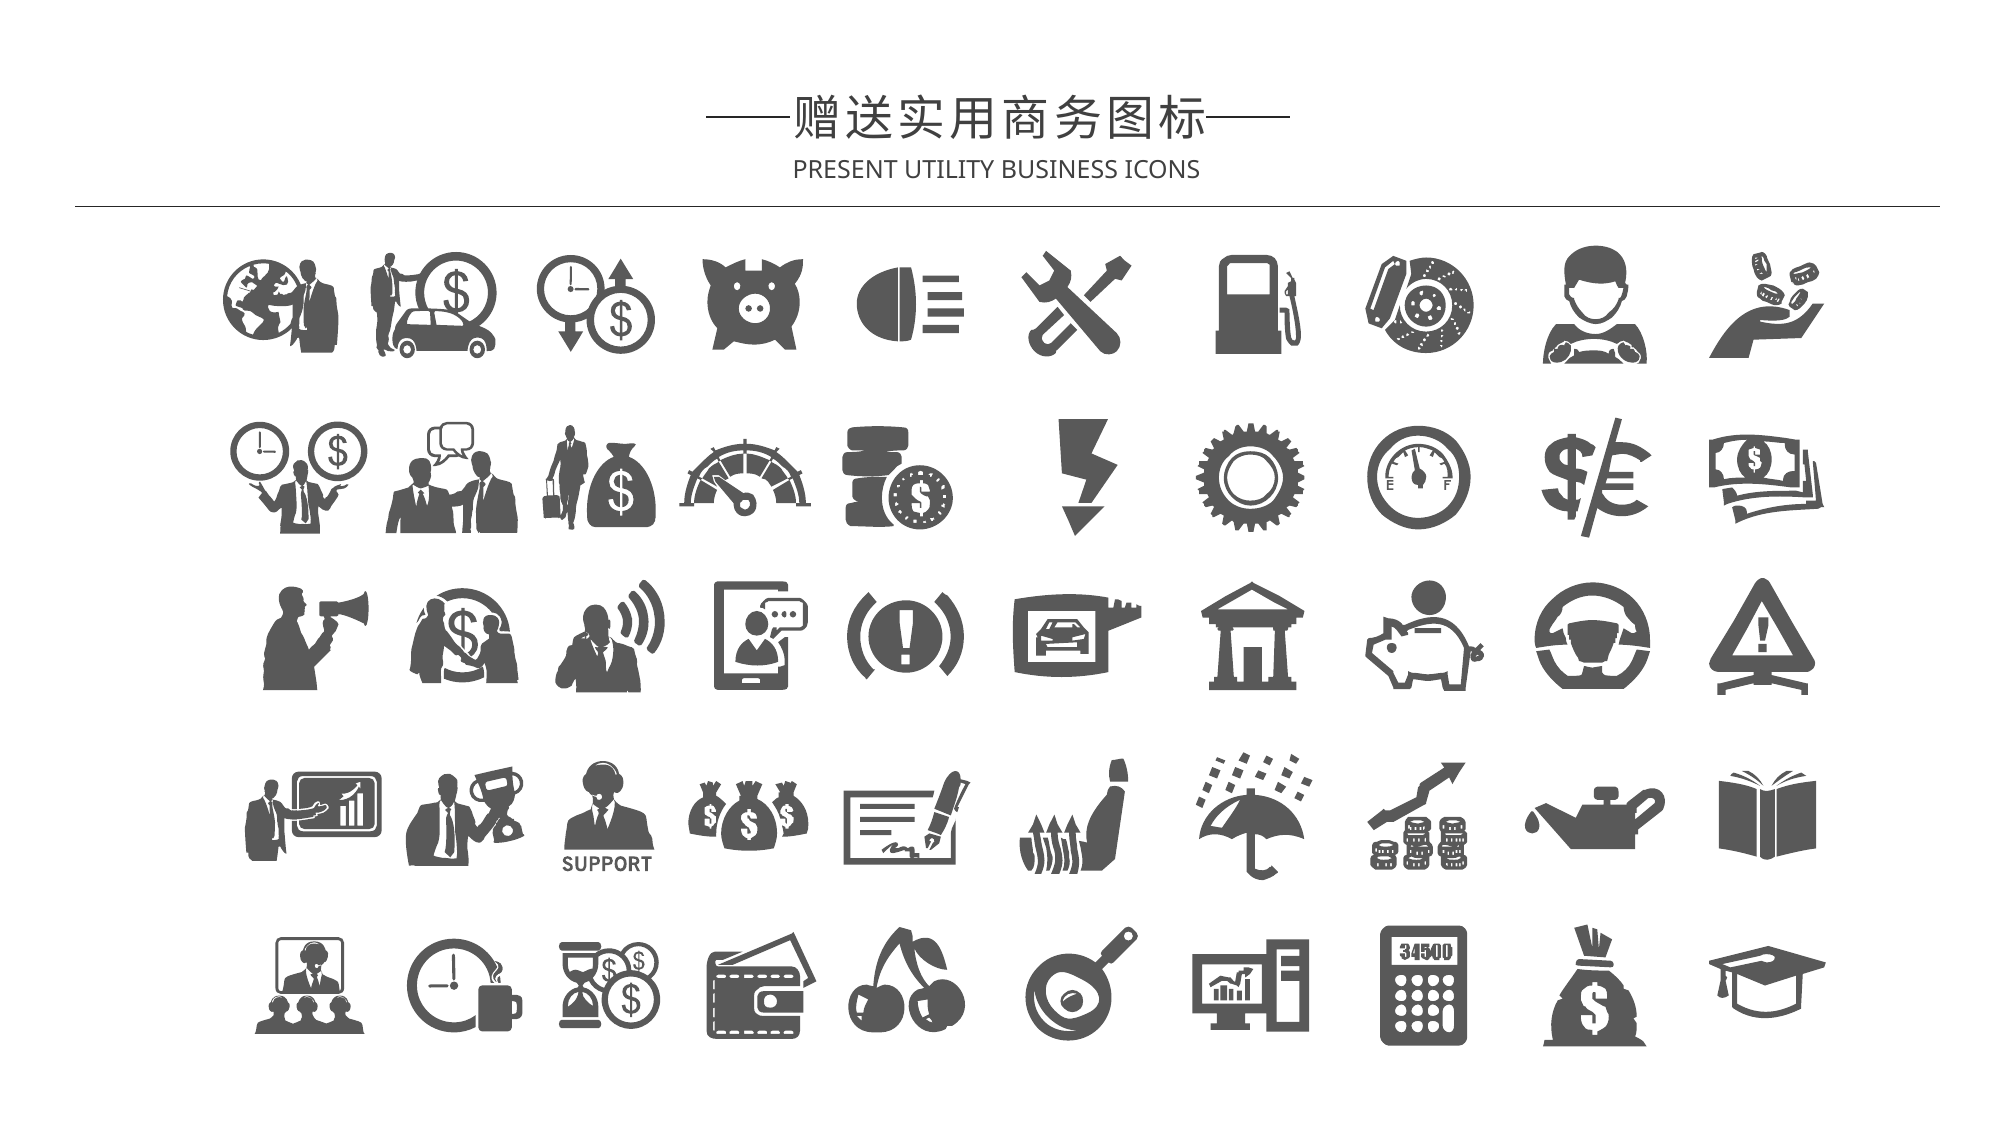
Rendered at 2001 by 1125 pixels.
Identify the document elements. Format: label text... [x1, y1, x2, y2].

text_box [1751, 251, 1772, 281]
text_box [1776, 780, 1817, 857]
text_box [405, 766, 525, 866]
text_box [714, 581, 789, 690]
text_box [1021, 250, 1121, 355]
text_box [1279, 271, 1301, 346]
text_box [1567, 620, 1619, 663]
text_box [1365, 616, 1485, 691]
text_box [1730, 770, 1764, 786]
text_box [1411, 580, 1446, 616]
text_box [1760, 789, 1775, 860]
text_box [772, 781, 809, 837]
text_box [1574, 924, 1613, 958]
text_box [760, 597, 808, 639]
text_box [536, 255, 655, 354]
text_box [842, 426, 909, 527]
text_box [1536, 649, 1651, 689]
text_box [706, 931, 817, 1039]
text_box [1771, 770, 1794, 786]
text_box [262, 581, 369, 691]
text_box [1274, 781, 1287, 794]
text_box [1789, 262, 1820, 286]
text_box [230, 421, 368, 534]
text_box [688, 781, 727, 837]
text_box [1028, 306, 1078, 357]
text_box [1709, 283, 1825, 358]
text_box [1367, 425, 1471, 530]
text_box [1215, 757, 1226, 764]
text_box [1718, 780, 1757, 857]
text_box [1028, 814, 1045, 874]
text_box [1195, 423, 1305, 532]
text_box [1199, 788, 1305, 881]
text_box [1534, 582, 1651, 648]
text_box [843, 790, 956, 865]
text_box [1192, 939, 1310, 1032]
text_box [922, 275, 959, 283]
text_box [1289, 753, 1300, 764]
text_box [558, 942, 661, 1029]
text_box [1109, 758, 1129, 782]
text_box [370, 250, 497, 359]
text_box [1709, 945, 1826, 1019]
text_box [555, 578, 667, 693]
text_box [721, 781, 778, 851]
text_box [1524, 811, 1540, 834]
text_box [888, 465, 953, 530]
text_box [899, 267, 917, 342]
text_box [1370, 840, 1399, 870]
text_box [1403, 816, 1433, 870]
text_box [924, 771, 971, 850]
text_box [562, 761, 655, 872]
text_box [1542, 324, 1647, 364]
text_box [1385, 257, 1474, 354]
text_box [1534, 786, 1665, 850]
text_box [1201, 581, 1305, 691]
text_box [385, 421, 518, 534]
text_box [1231, 767, 1244, 779]
text_box [1254, 770, 1267, 781]
text_box [868, 600, 943, 673]
text_box [1709, 578, 1816, 695]
text_box [1437, 816, 1468, 870]
text_box [1046, 814, 1081, 874]
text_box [542, 424, 656, 531]
text_box [1202, 781, 1213, 794]
text_box [1722, 449, 1813, 506]
text_box [1208, 767, 1221, 779]
text_box [927, 308, 964, 317]
text_box [1542, 968, 1647, 1047]
text_box [856, 267, 898, 342]
text_box PRESENT UTILITY BUSINESS ICONS [710, 146, 1290, 191]
text_box [1238, 752, 1251, 764]
text_box [1025, 926, 1138, 1041]
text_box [244, 771, 382, 861]
text_box [847, 592, 877, 680]
text_box [1215, 254, 1282, 354]
text_box [1575, 959, 1614, 968]
text_box 赠送实用商务图标 [775, 71, 1226, 146]
text_box [934, 592, 964, 677]
text_box [1300, 776, 1313, 787]
text_box [1732, 461, 1825, 524]
text_box [1061, 506, 1105, 536]
text_box [1019, 837, 1035, 871]
text_box [1380, 925, 1468, 1046]
text_box [1225, 781, 1236, 794]
text_box [1776, 772, 1807, 786]
text_box [1541, 433, 1596, 520]
text_box [679, 438, 811, 517]
text_box [1078, 785, 1125, 871]
text_box [1083, 255, 1132, 302]
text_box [409, 588, 520, 684]
text_box [1365, 255, 1407, 329]
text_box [406, 938, 523, 1033]
text_box [1580, 417, 1652, 538]
text_box [1012, 594, 1142, 678]
text_box [1042, 837, 1053, 871]
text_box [222, 256, 340, 353]
text_box [1709, 434, 1800, 488]
text_box [702, 259, 804, 350]
text_box [927, 292, 963, 301]
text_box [254, 937, 365, 1034]
text_box [1263, 755, 1274, 766]
text_box [1058, 419, 1118, 503]
text_box [922, 324, 959, 334]
text_box [848, 926, 966, 1033]
text_box [1367, 762, 1466, 831]
text_box [1564, 245, 1629, 325]
text_box [1281, 767, 1293, 779]
text_box [1195, 796, 1206, 808]
